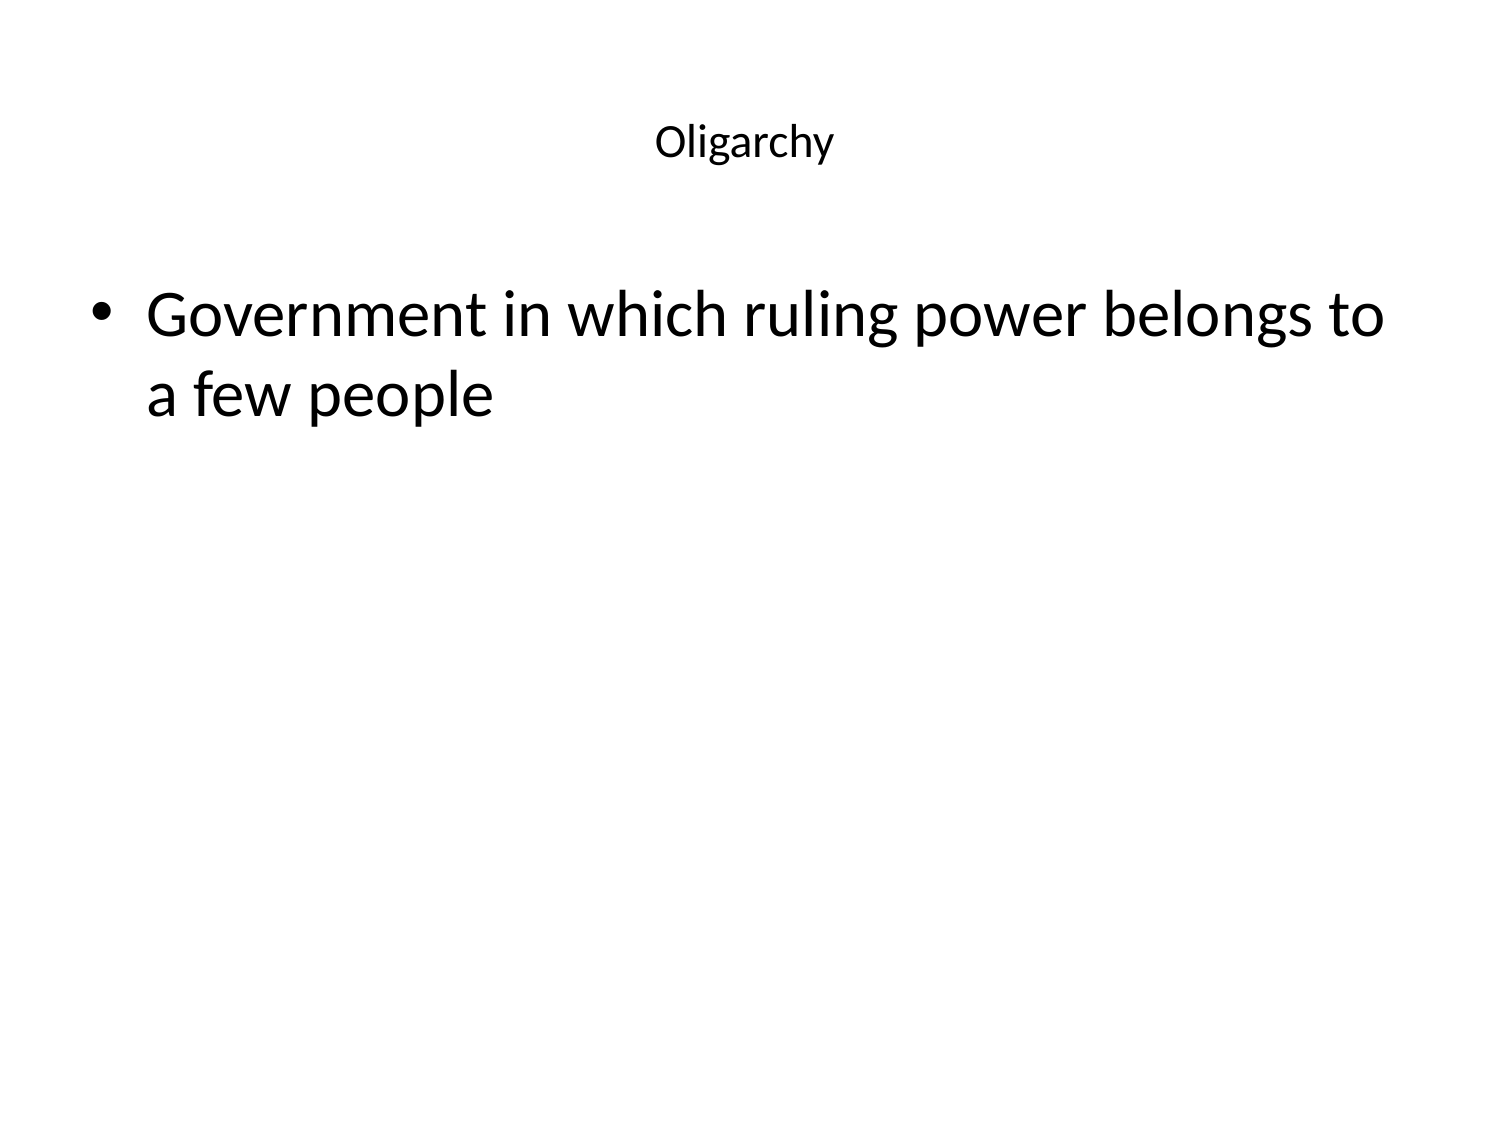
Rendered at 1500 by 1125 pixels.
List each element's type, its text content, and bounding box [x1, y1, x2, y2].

title Oligarchy [75, 45, 1425, 233]
list Government in which ruling power belongs to a few people [75, 262, 1425, 1005]
